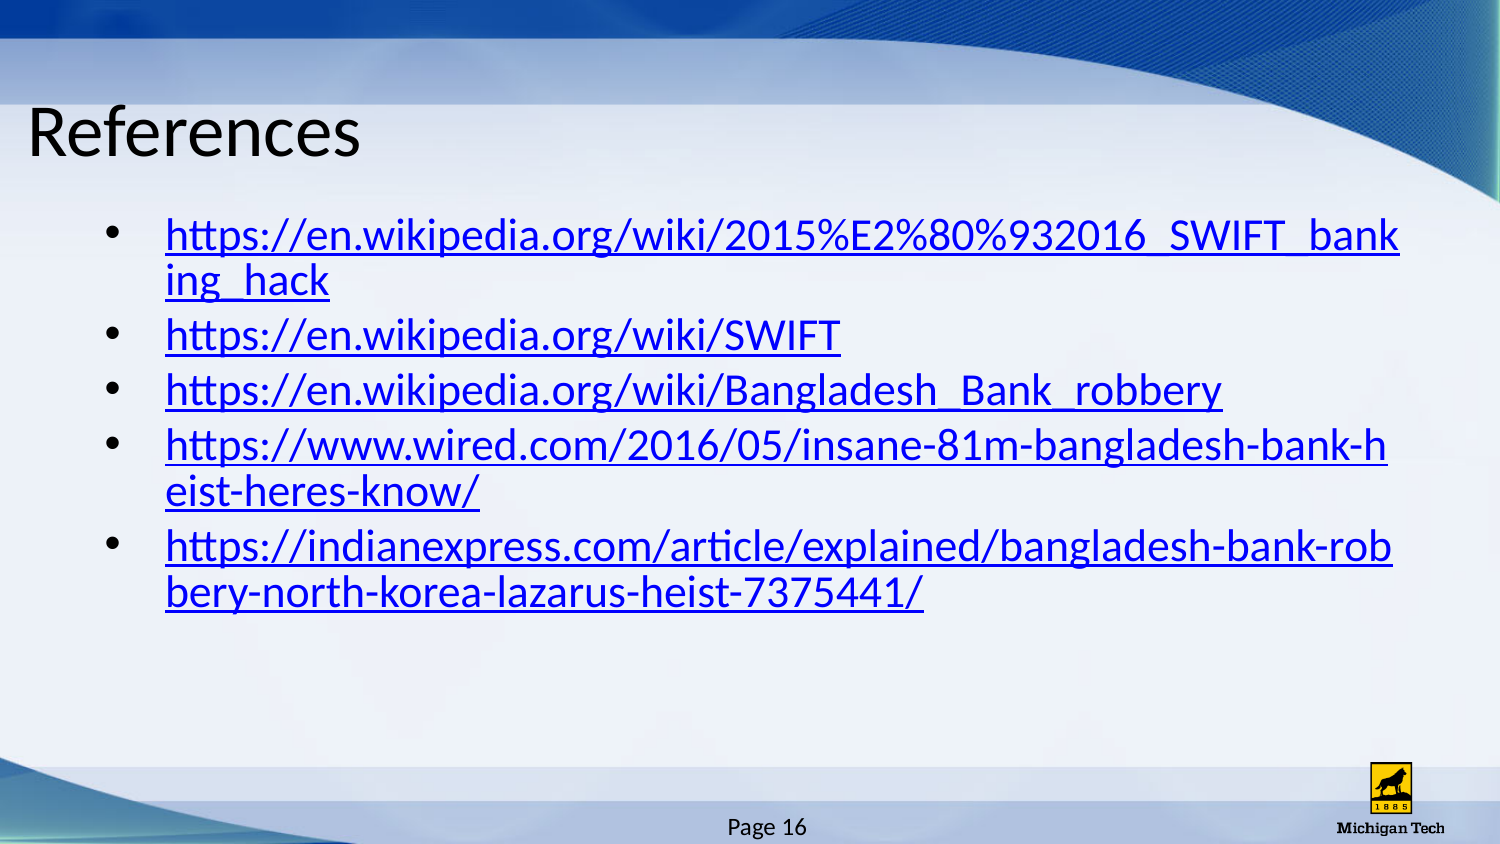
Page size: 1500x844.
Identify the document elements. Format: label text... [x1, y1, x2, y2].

list https://en.wikipedia.org/wiki/2015%E2%80%932016_SWIFT_banking_hack https://en.wikipedia.org/wiki/SWIFT https://en.wikipedia.org/wiki/Bangladesh_Bank_robbery https://www.wired.com/2016/05/insane-81m-bangladesh-bank-heist-heres-know/ https://indianexpress.com/article/explained/bangladesh-bank-robbery-north-korea-lazarus-heist-7375441/ [75, 196, 1425, 797]
title References [12, 56, 1263, 197]
picture [0, 0, 1500, 844]
